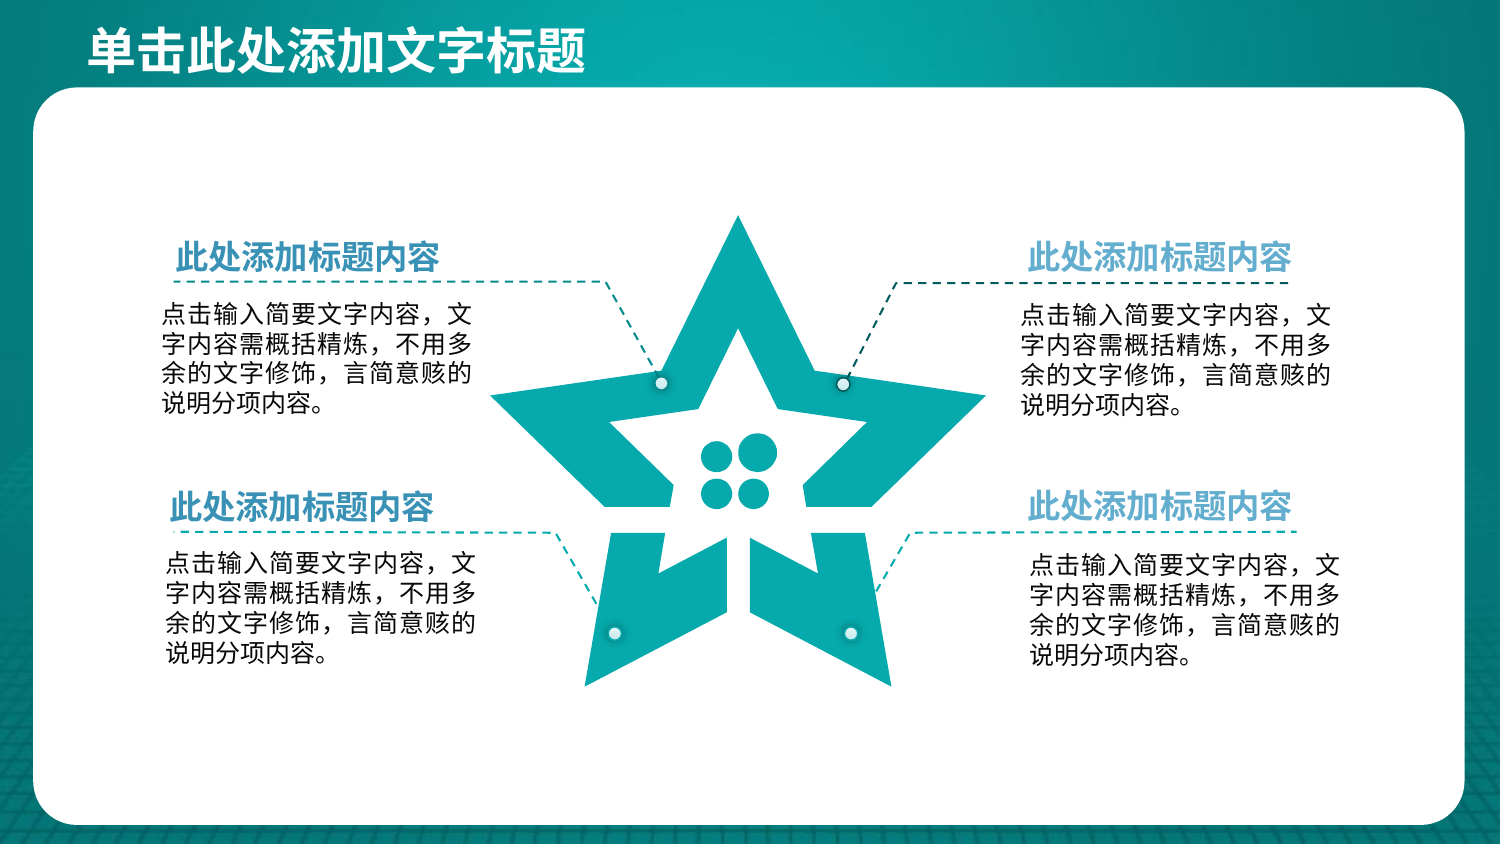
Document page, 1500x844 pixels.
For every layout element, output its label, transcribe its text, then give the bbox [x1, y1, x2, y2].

text_box 此处添加标题内容 [154, 458, 478, 534]
text_box 点击输入简要文字内容，文字内容需概括精炼，不用多余的文字修饰，言简意赅的说明分项内容。 [154, 541, 484, 673]
text_box 点击输入简要文字内容，文字内容需概括精炼，不用多余的文字修饰，言简意赅的说明分项内容。 [1018, 543, 1353, 675]
text_box 此处添加标题内容 [160, 209, 484, 284]
text_box 此处添加标题内容 [1012, 209, 1321, 284]
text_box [173, 531, 622, 641]
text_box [173, 281, 669, 391]
text_box 点击输入简要文字内容，文字内容需概括精炼，不用多余的文字修饰，言简意赅的说明分项内容。 [150, 292, 484, 424]
text_box 此处添加标题内容 [1012, 458, 1321, 533]
picture [0, 0, 1500, 844]
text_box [489, 214, 987, 687]
text_box 点击输入简要文字内容，文字内容需概括精炼，不用多余的文字修饰，言简意赅的说明分项内容。 [1009, 294, 1344, 426]
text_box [844, 531, 1297, 641]
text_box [836, 282, 1294, 392]
